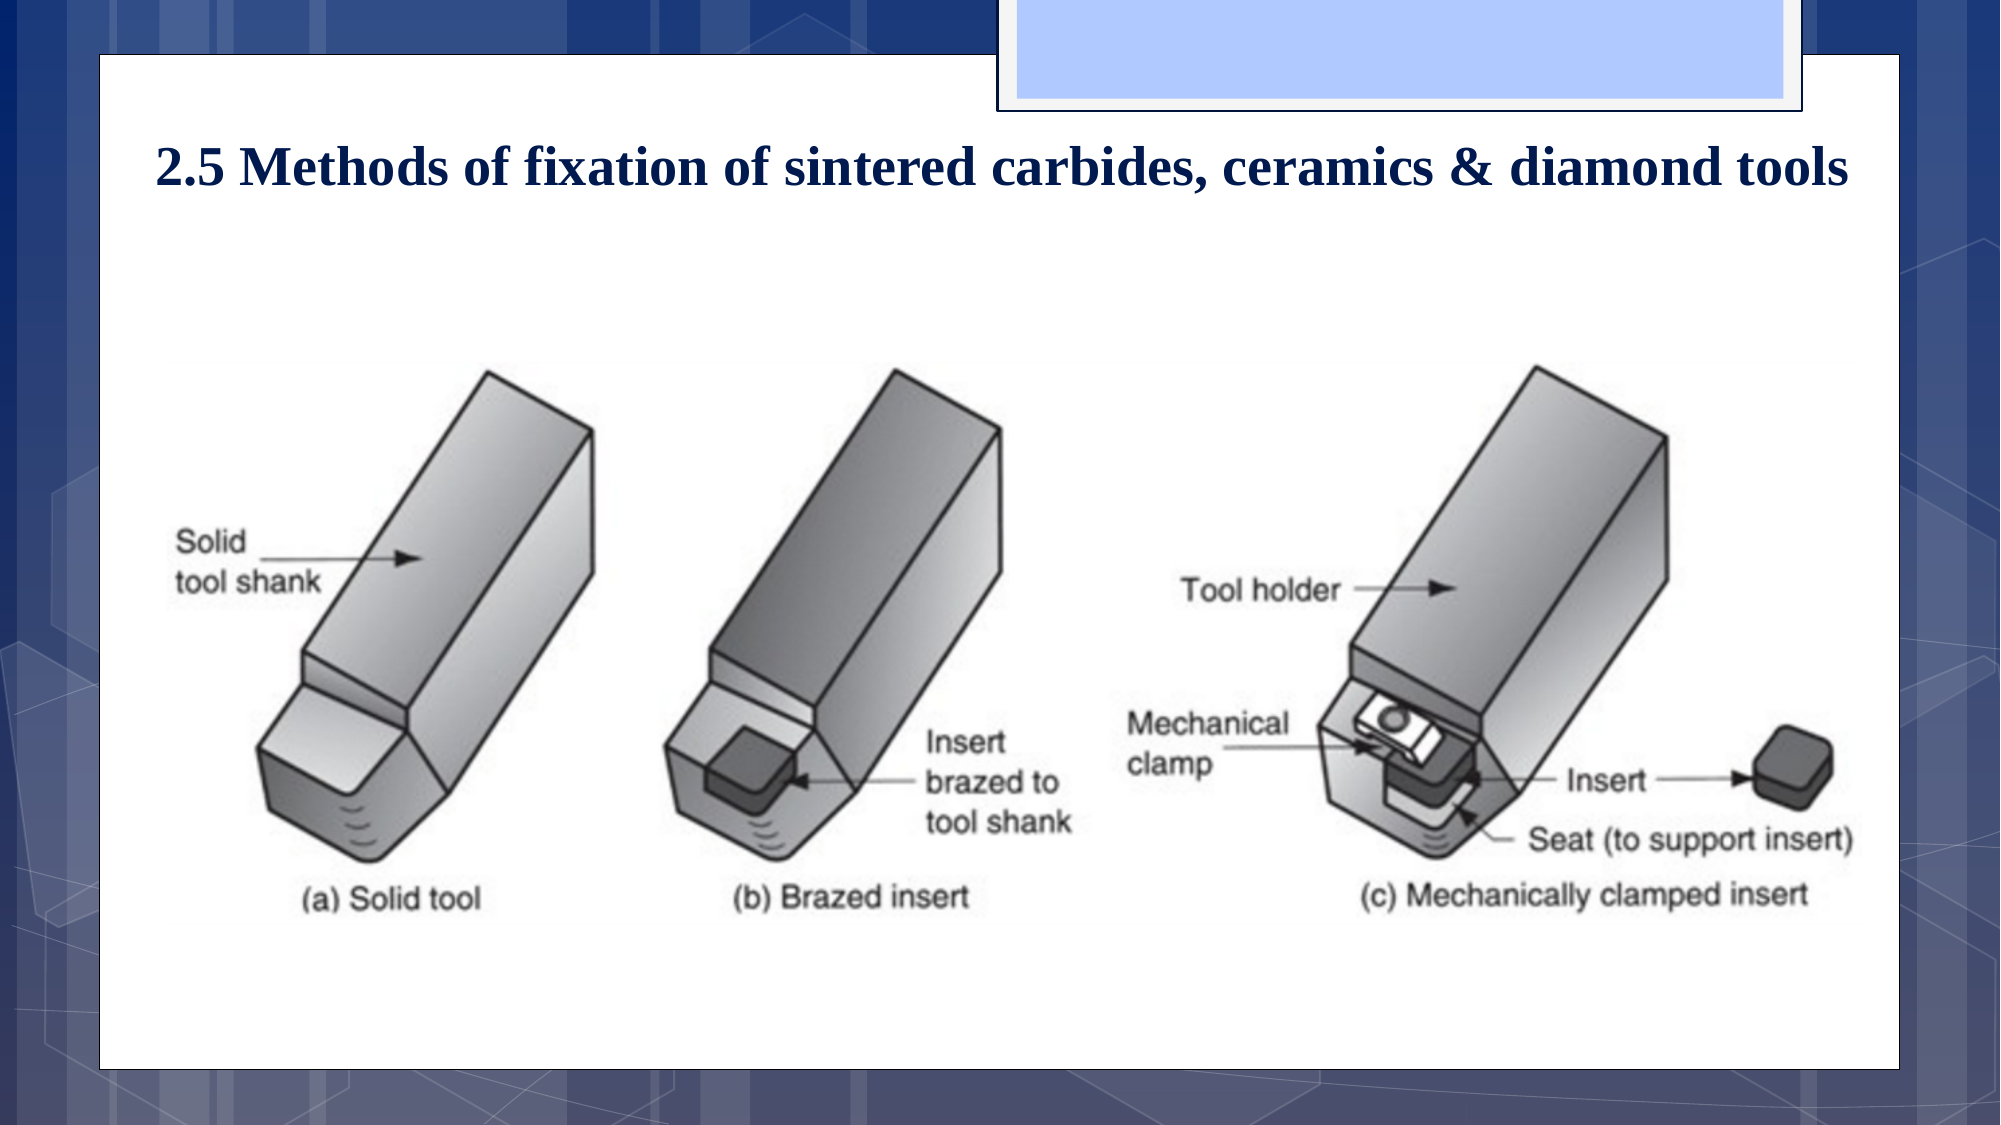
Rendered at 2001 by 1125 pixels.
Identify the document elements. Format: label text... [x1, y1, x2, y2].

text_box 2.5 Methods of fixation of sintered carbides, ceramics & diamond tools [140, 107, 1876, 204]
picture [157, 323, 1870, 938]
